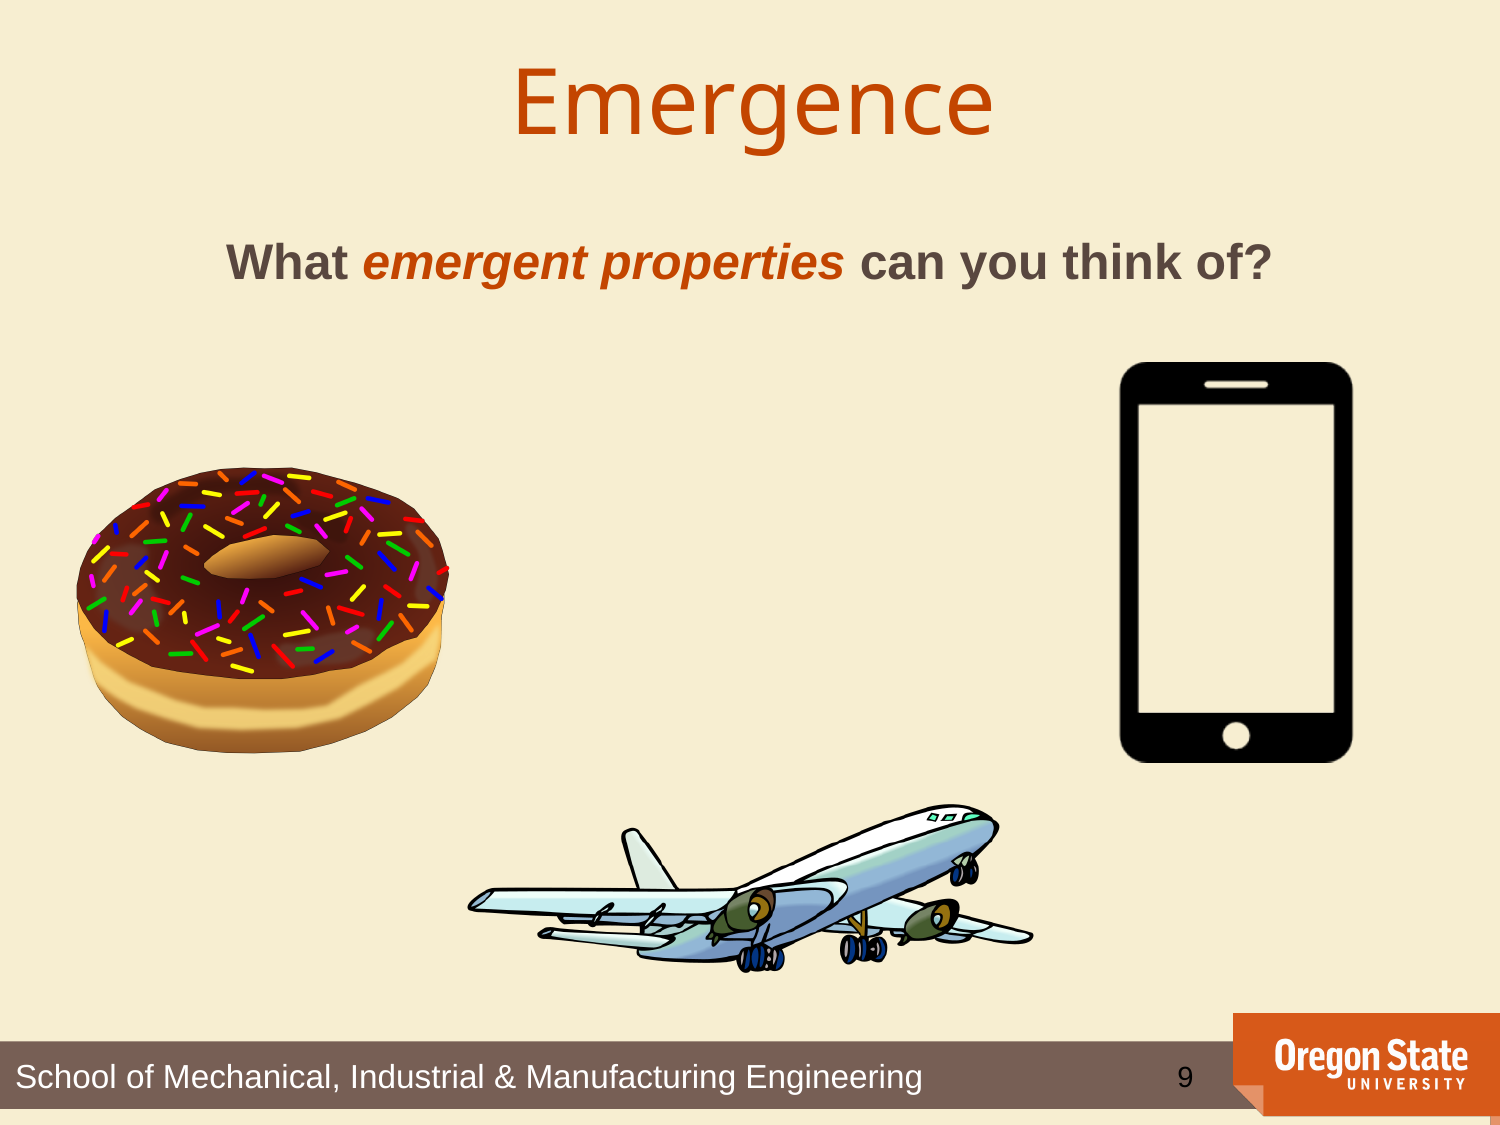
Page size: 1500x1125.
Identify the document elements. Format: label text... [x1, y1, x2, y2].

list What emergent properties can you think of? [39, 214, 1461, 997]
picture [53, 443, 464, 768]
slide_number ‹#› [1162, 1046, 1231, 1107]
picture [1036, 362, 1437, 763]
picture [1233, 1013, 1500, 1125]
title Emergence [45, 37, 1463, 158]
picture [462, 797, 1037, 979]
